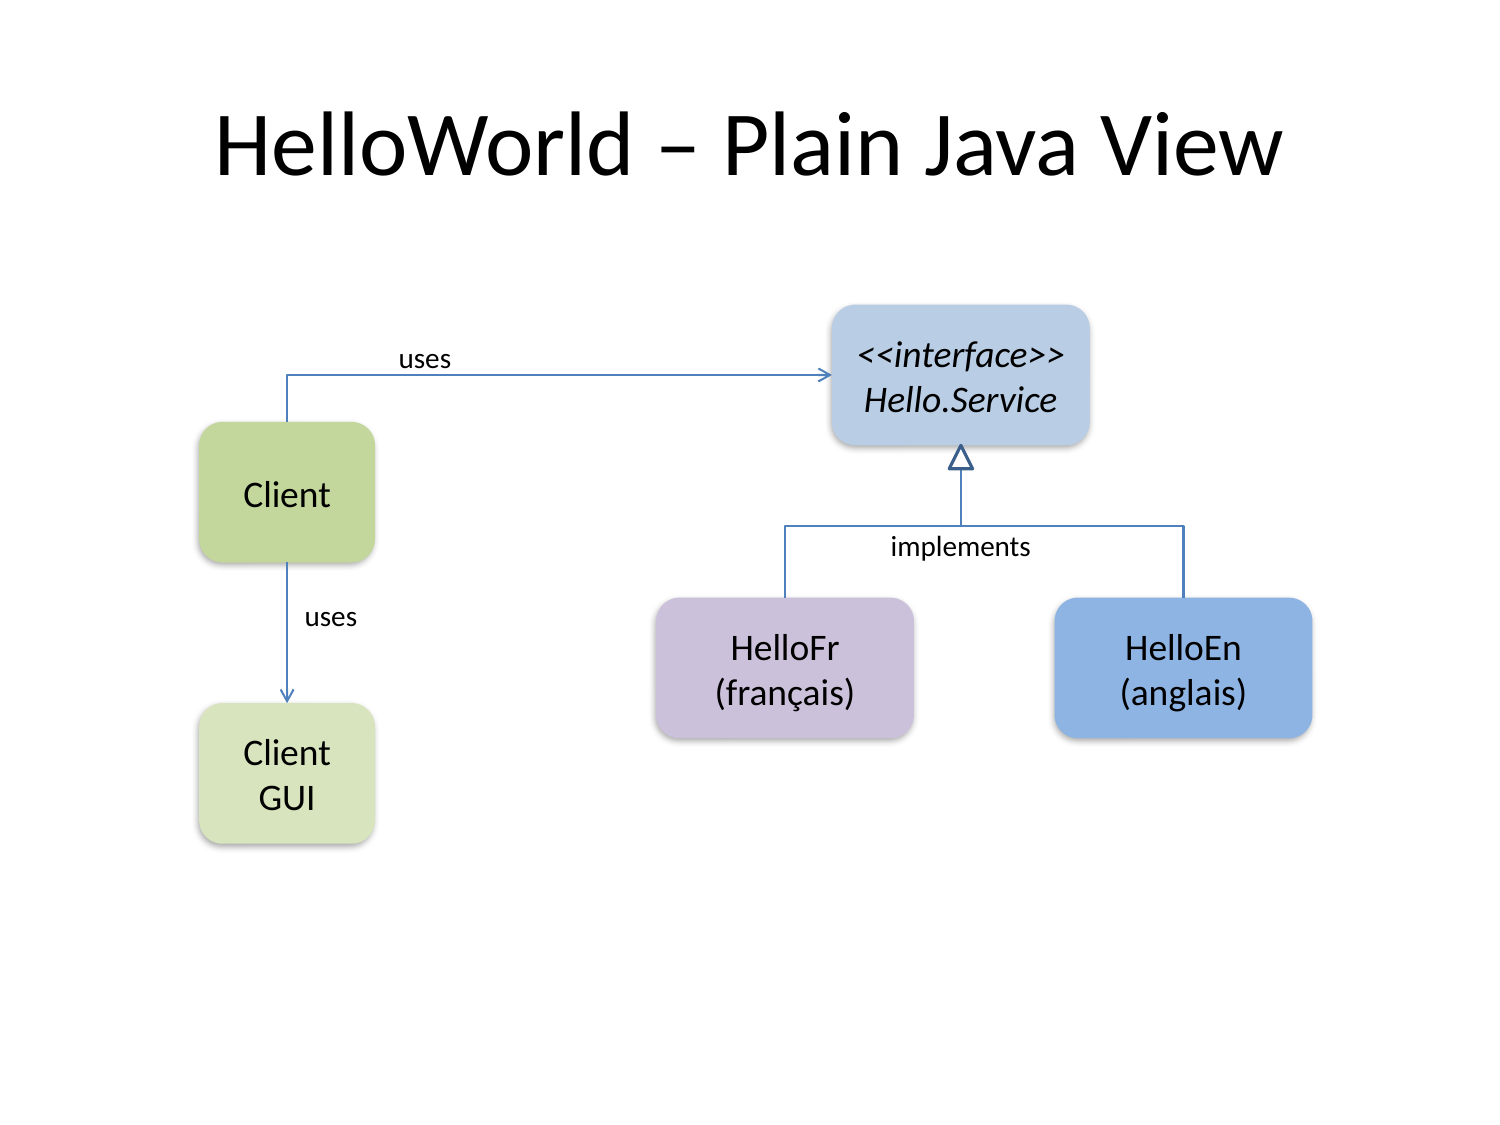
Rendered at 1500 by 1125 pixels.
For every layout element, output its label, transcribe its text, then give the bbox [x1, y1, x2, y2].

text_box <<interface>>Hello.Service [831, 304, 1090, 446]
text_box HelloEn (anglais) [1054, 597, 1313, 739]
text_box [954, 443, 975, 471]
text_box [796, 433, 950, 610]
text_box Client [199, 421, 376, 563]
title HelloWorld – Plain Java View [75, 45, 1425, 233]
text_box uses [398, 339, 469, 375]
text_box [995, 409, 1149, 633]
text_box Client GUI [199, 703, 376, 844]
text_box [535, 125, 584, 672]
text_box uses [304, 597, 375, 633]
text_box HelloFr (français) [656, 597, 914, 739]
text_box implements [954, 527, 989, 563]
